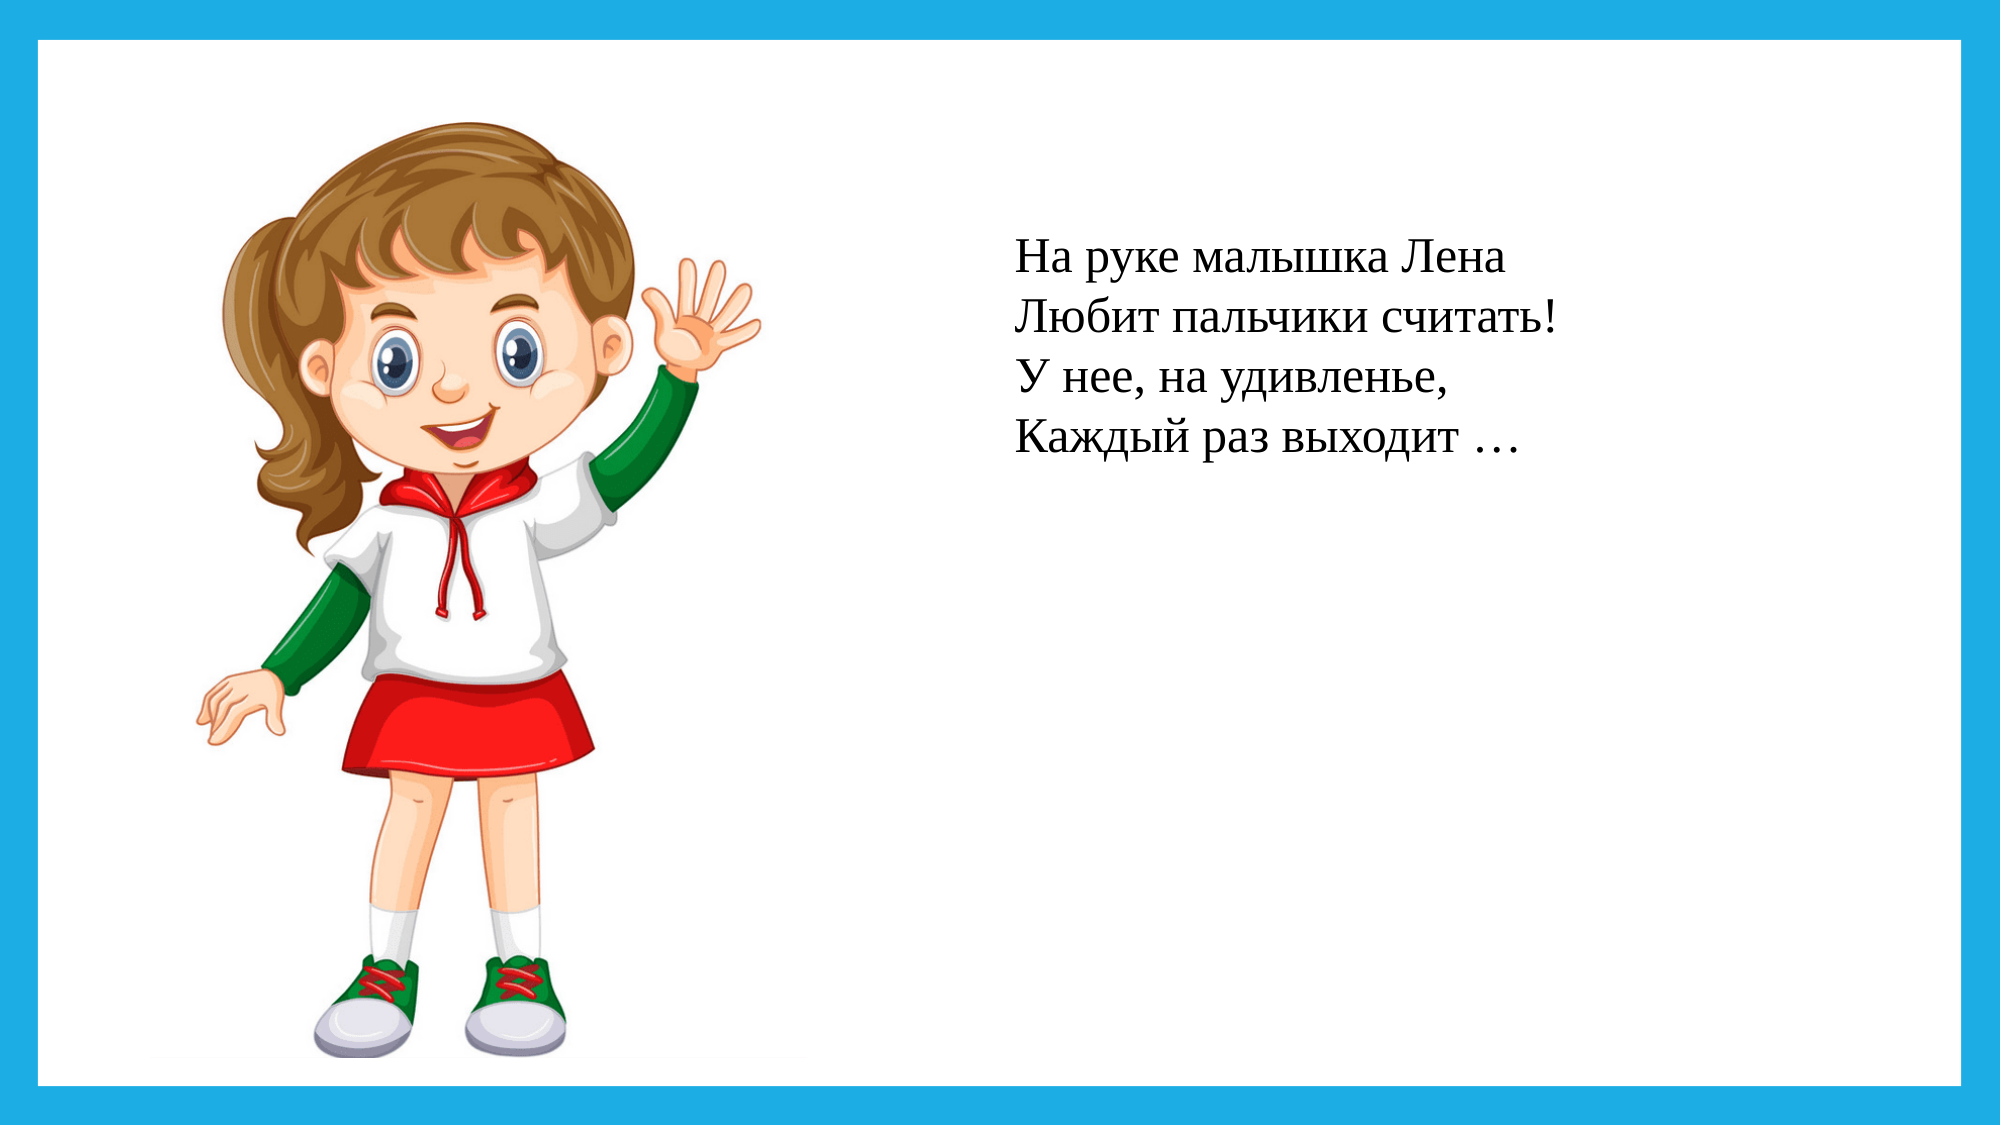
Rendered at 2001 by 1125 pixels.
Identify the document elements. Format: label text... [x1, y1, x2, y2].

text_box На руке малышка Лена Любит пальчики считать! У нее, на удивленье, Каждый раз выходит … [999, 215, 1817, 471]
picture [150, 122, 808, 1058]
